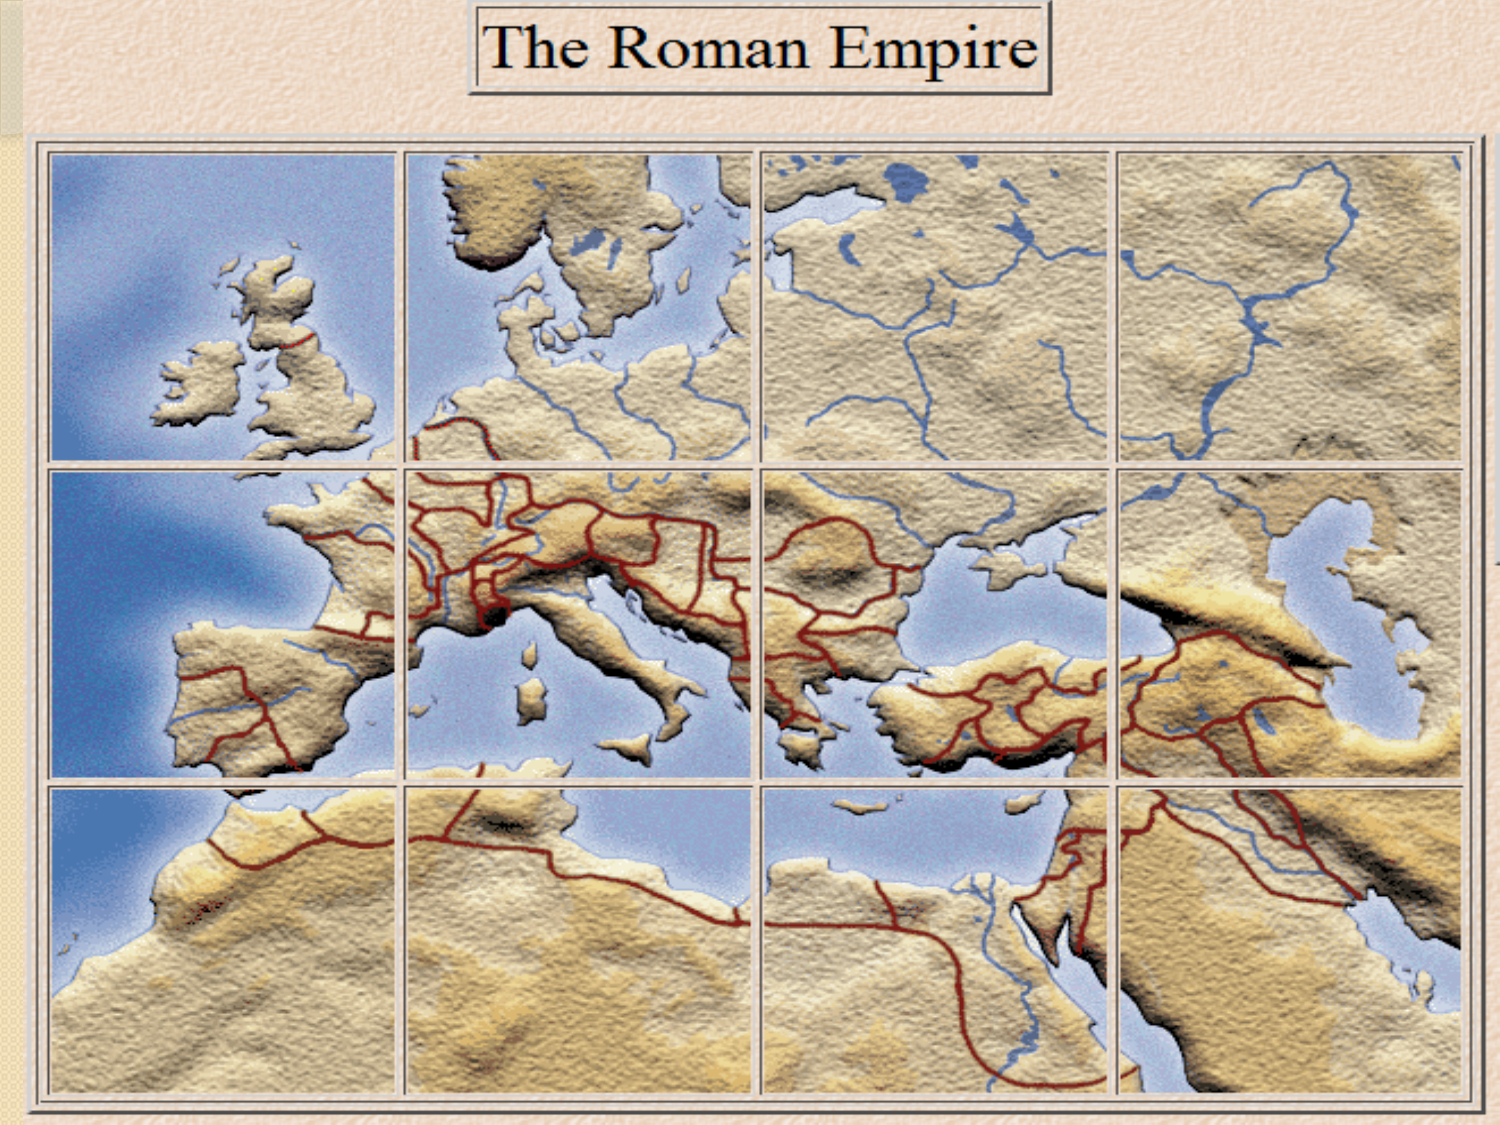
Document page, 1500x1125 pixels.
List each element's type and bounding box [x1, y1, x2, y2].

list [23, 0, 1500, 1125]
